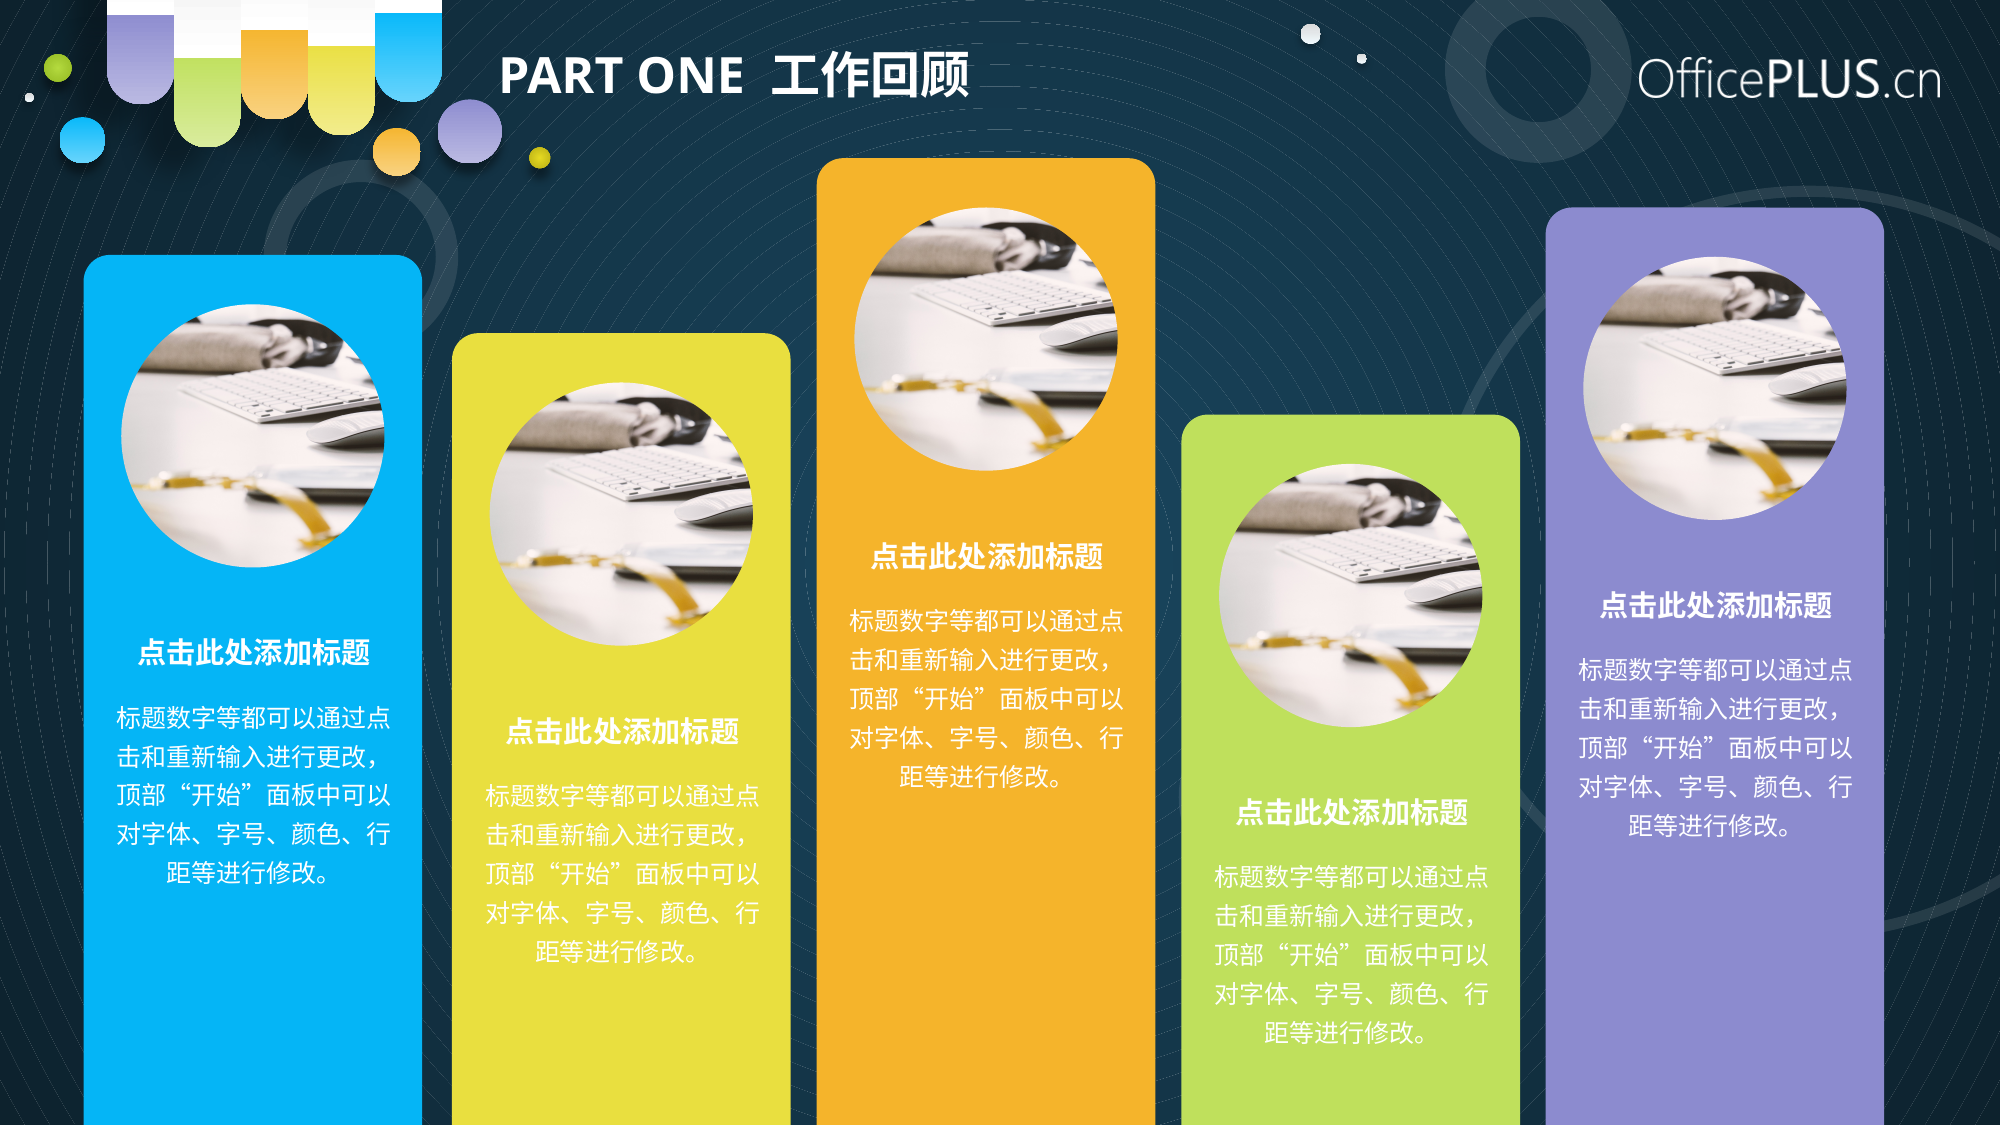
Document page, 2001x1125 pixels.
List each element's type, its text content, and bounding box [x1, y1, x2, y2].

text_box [1181, 414, 1520, 1125]
list PART ONE 工作回顾 [482, 33, 1358, 122]
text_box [451, 333, 791, 1125]
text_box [816, 158, 1156, 1125]
picture [1639, 57, 1940, 98]
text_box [83, 254, 423, 1125]
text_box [1545, 207, 1885, 1125]
